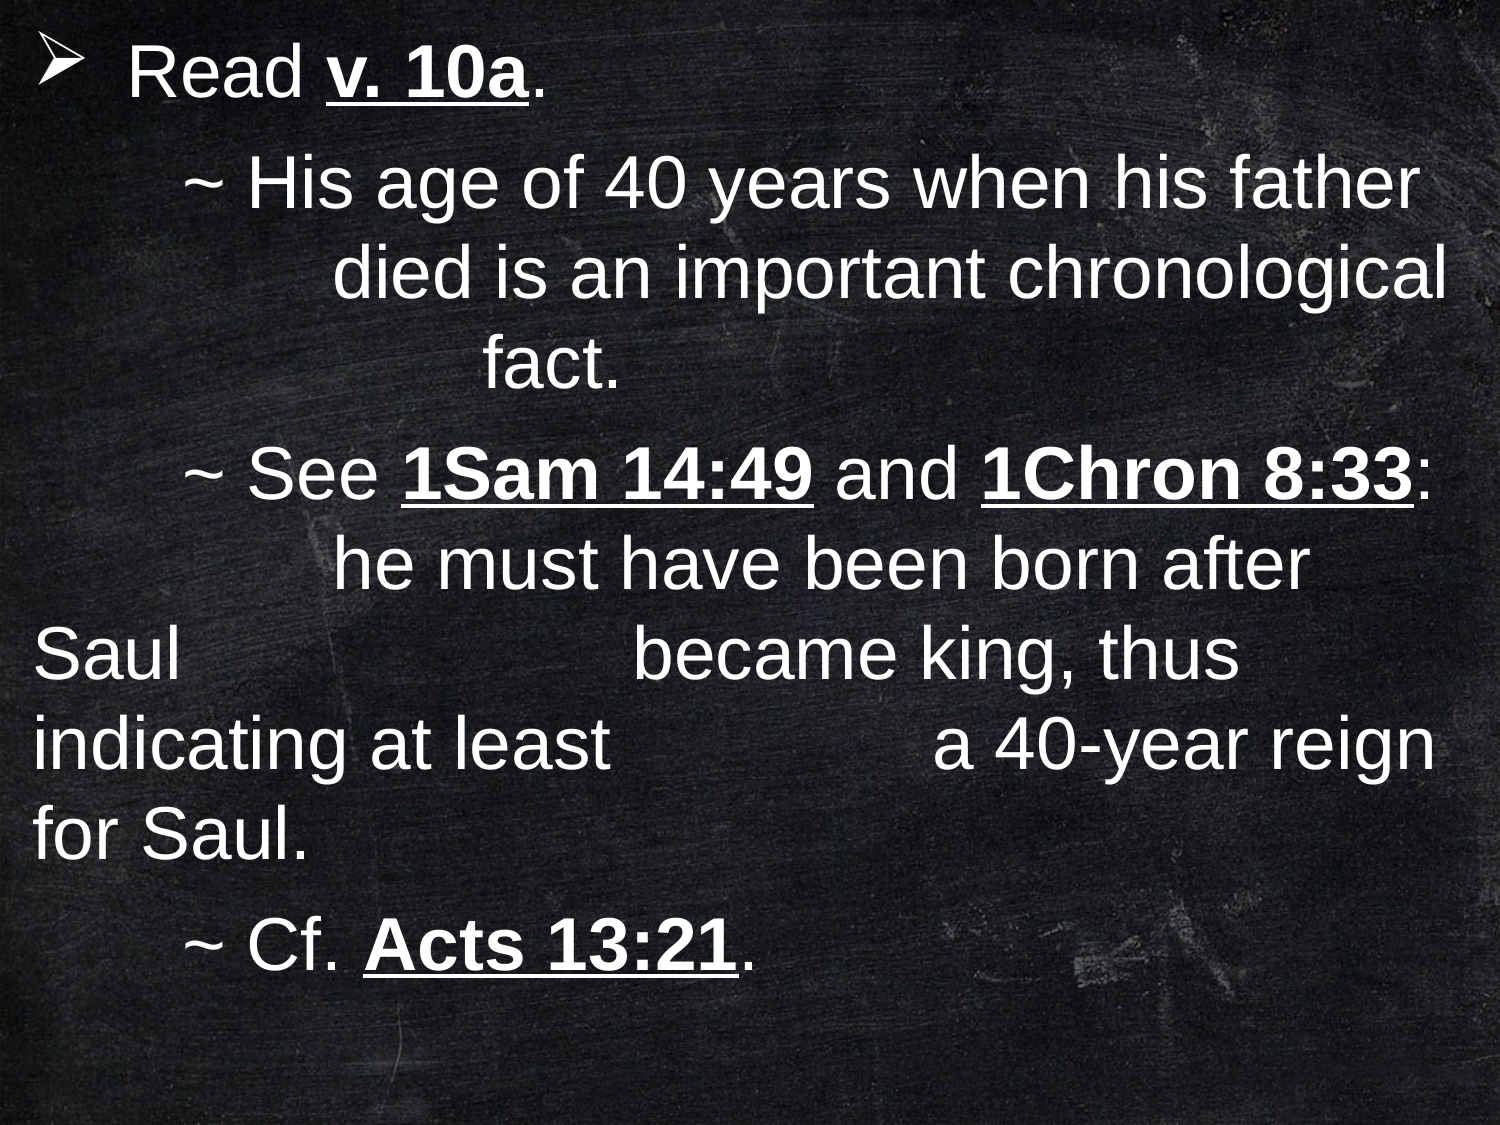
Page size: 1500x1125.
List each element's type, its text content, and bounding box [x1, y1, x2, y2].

picture [0, 0, 1500, 1125]
subtitle Read v. 10a. ~ His age of 40 years when his father died is an important chronological fact. ~ See 1Sam 14:49 and 1Chron 8:33: he must have been born after Saul became king, thus indicating at least a 40-year reign for Saul. ~ Cf. Acts 13:21. [17, 15, 1483, 1107]
